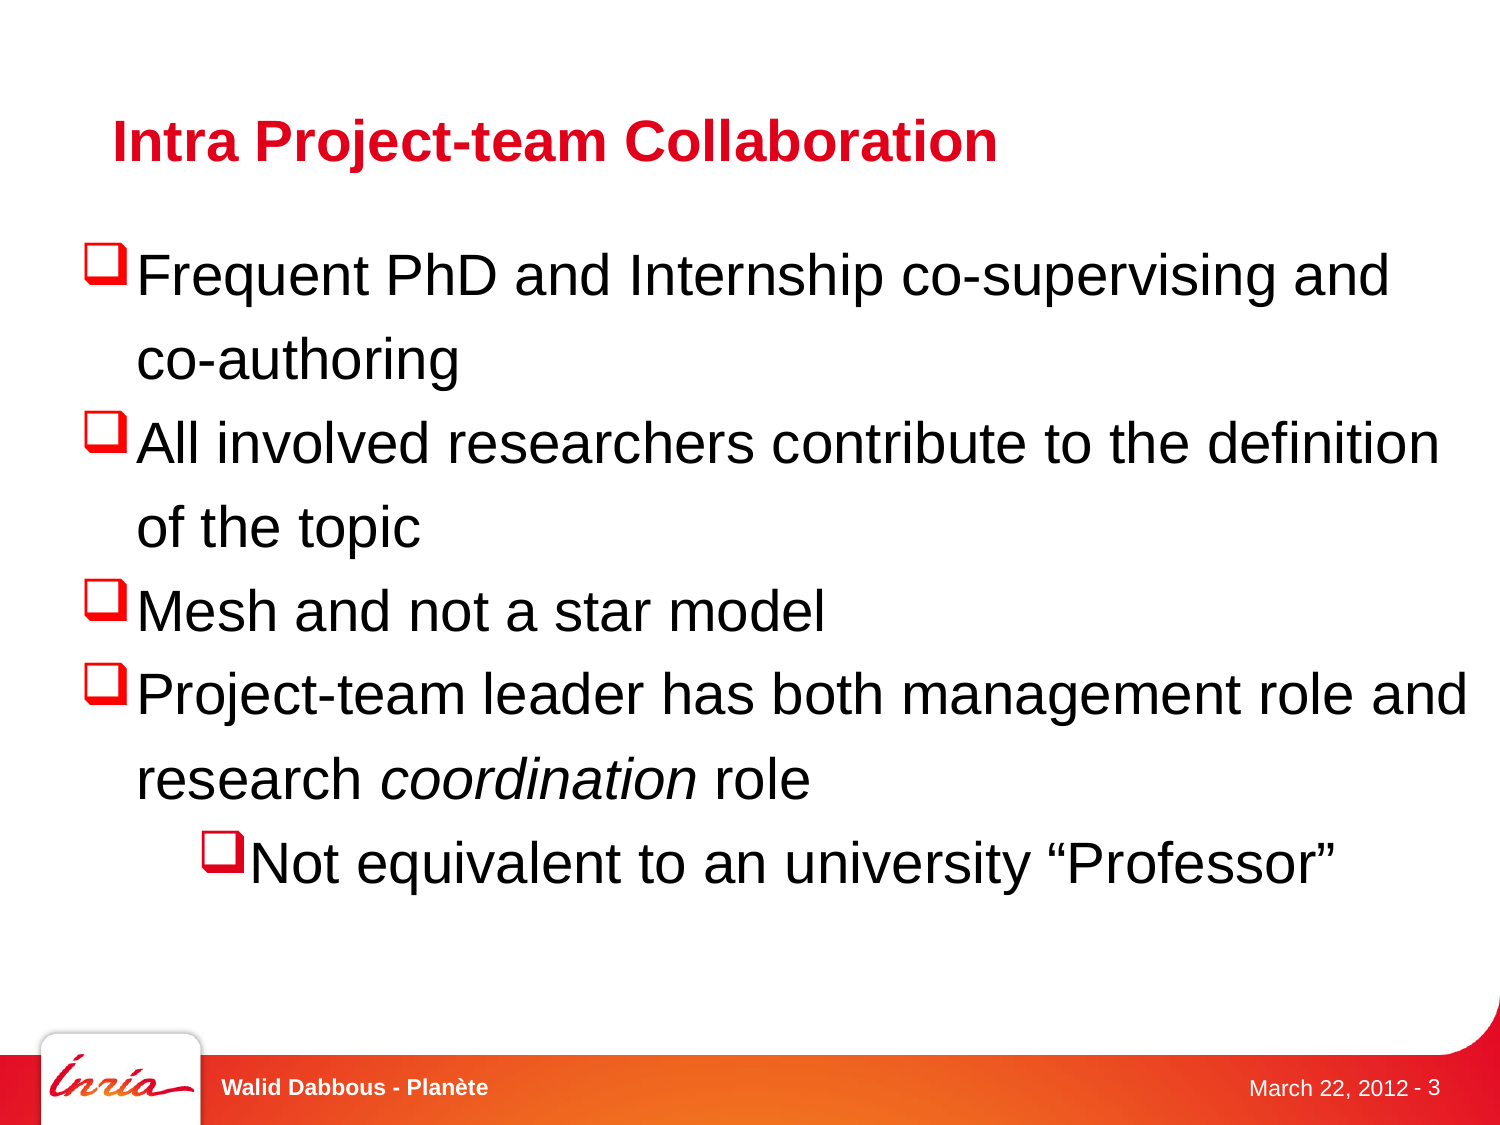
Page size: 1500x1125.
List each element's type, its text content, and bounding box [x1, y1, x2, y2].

footer Walid Dabbous - Planète [221, 1064, 1078, 1110]
title Intra Project-team Collaboration [111, 44, 1350, 215]
slide_number - 3 [1413, 1064, 1500, 1110]
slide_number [1079, 1064, 1410, 1110]
list Frequent PhD and Internship co-supervising and co-authoring All involved researchers contribute to the definition of the topic Mesh and not a star model Project-team leader has both management role and research coordination role Not equivalent to an university “Professor” [64, 215, 1500, 1004]
picture [0, 947, 1500, 1125]
